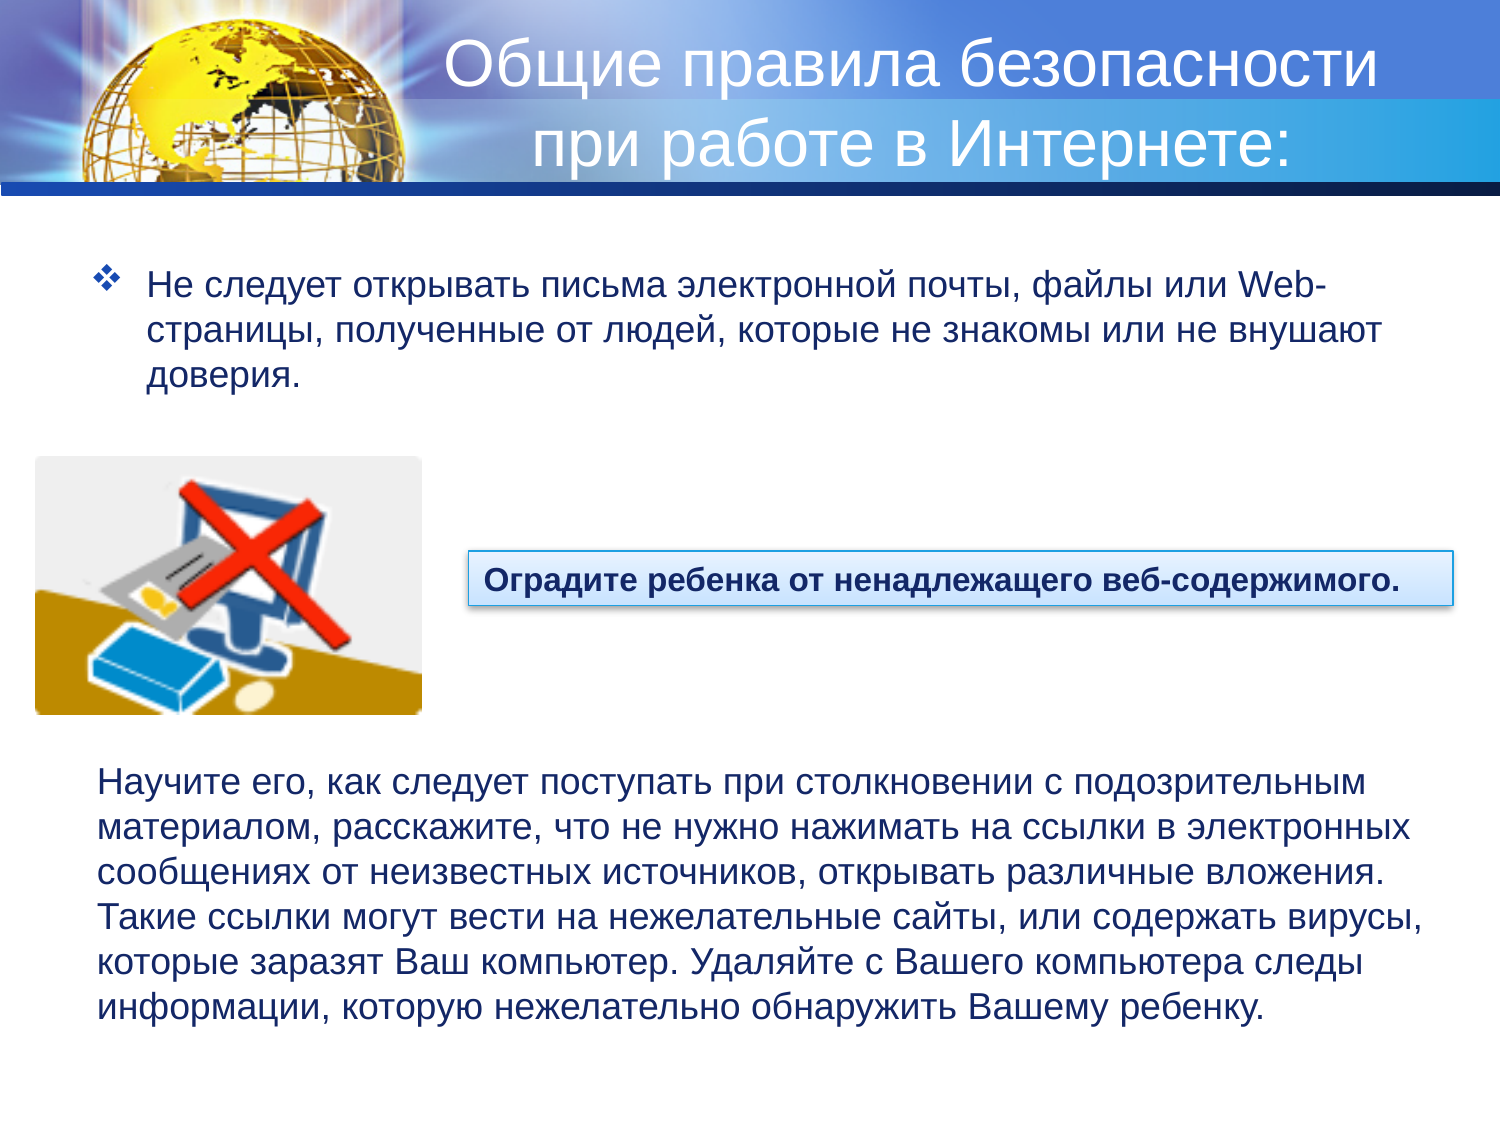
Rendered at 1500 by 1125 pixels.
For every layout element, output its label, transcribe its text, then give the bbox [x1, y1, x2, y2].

picture [0, 0, 1500, 185]
text_box Оградите ребенка от ненадлежащего веб-содержимого. [468, 550, 1454, 606]
picture [34, 456, 422, 716]
title Общие правила безопасности при работе в Интернете: [399, 99, 1426, 181]
text_box 50% детей выходят в Интернет одни [298, 99, 412, 183]
text_box Научите его, как следует поступать при столкновении с подозрительным материалом, расскажите, что не нужно нажимать на ссылки в электронных сообщениях от неизвестных источников, открывать различные вложения. Такие ссылки могут вести на нежелательные сайты, или содержать вирусы, которые заразят Ваш компьютер. Удаляйте с Вашего компьютера следы информации, которую нежелательно обнаружить Вашему ребенку. [82, 749, 1442, 1035]
list Не следует открывать письма электронной почты, файлы или Web-страницы, полученные от людей, которые не знакомы или не внушают доверия. [74, 199, 1426, 1038]
